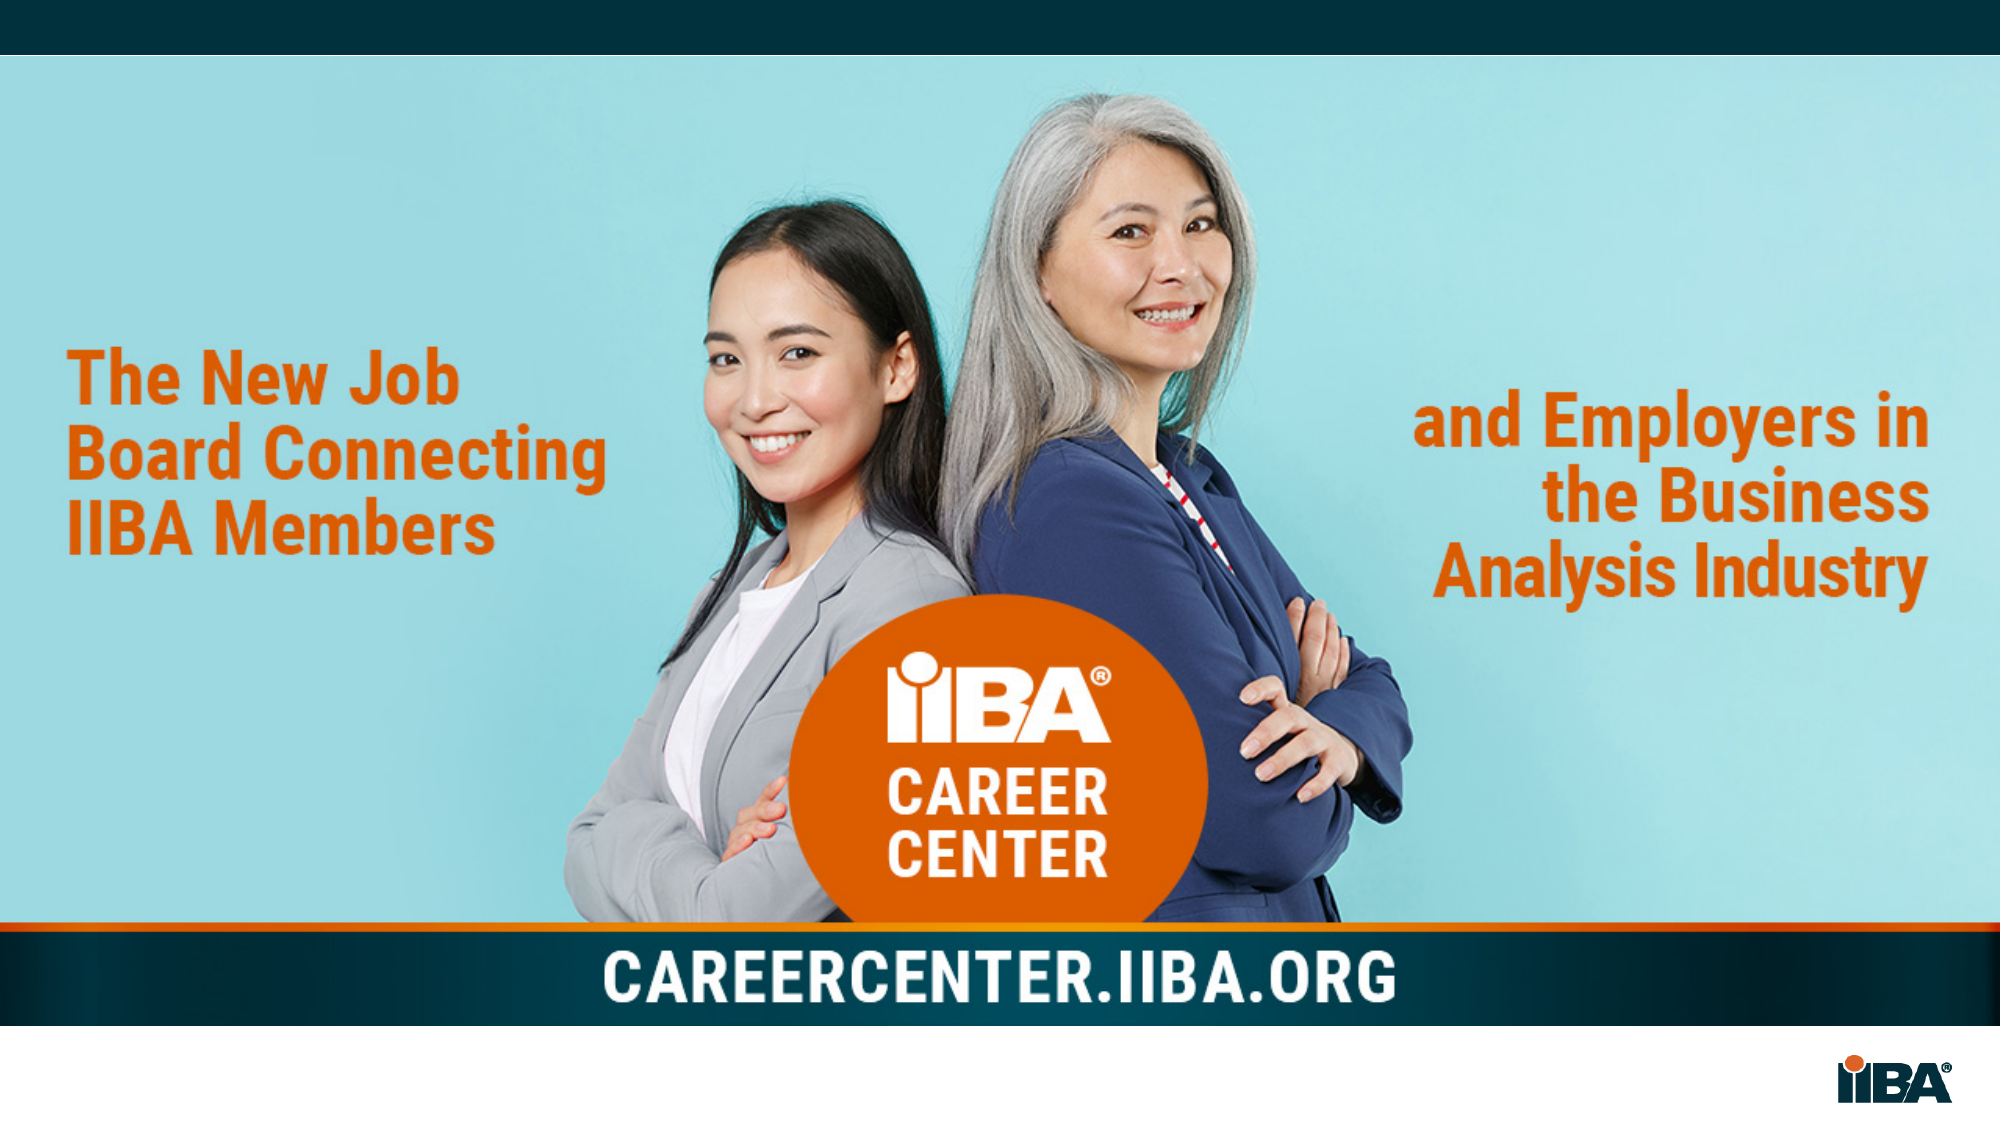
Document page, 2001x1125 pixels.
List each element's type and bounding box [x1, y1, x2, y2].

picture [1832, 1052, 1957, 1109]
list [0, 56, 2000, 1026]
